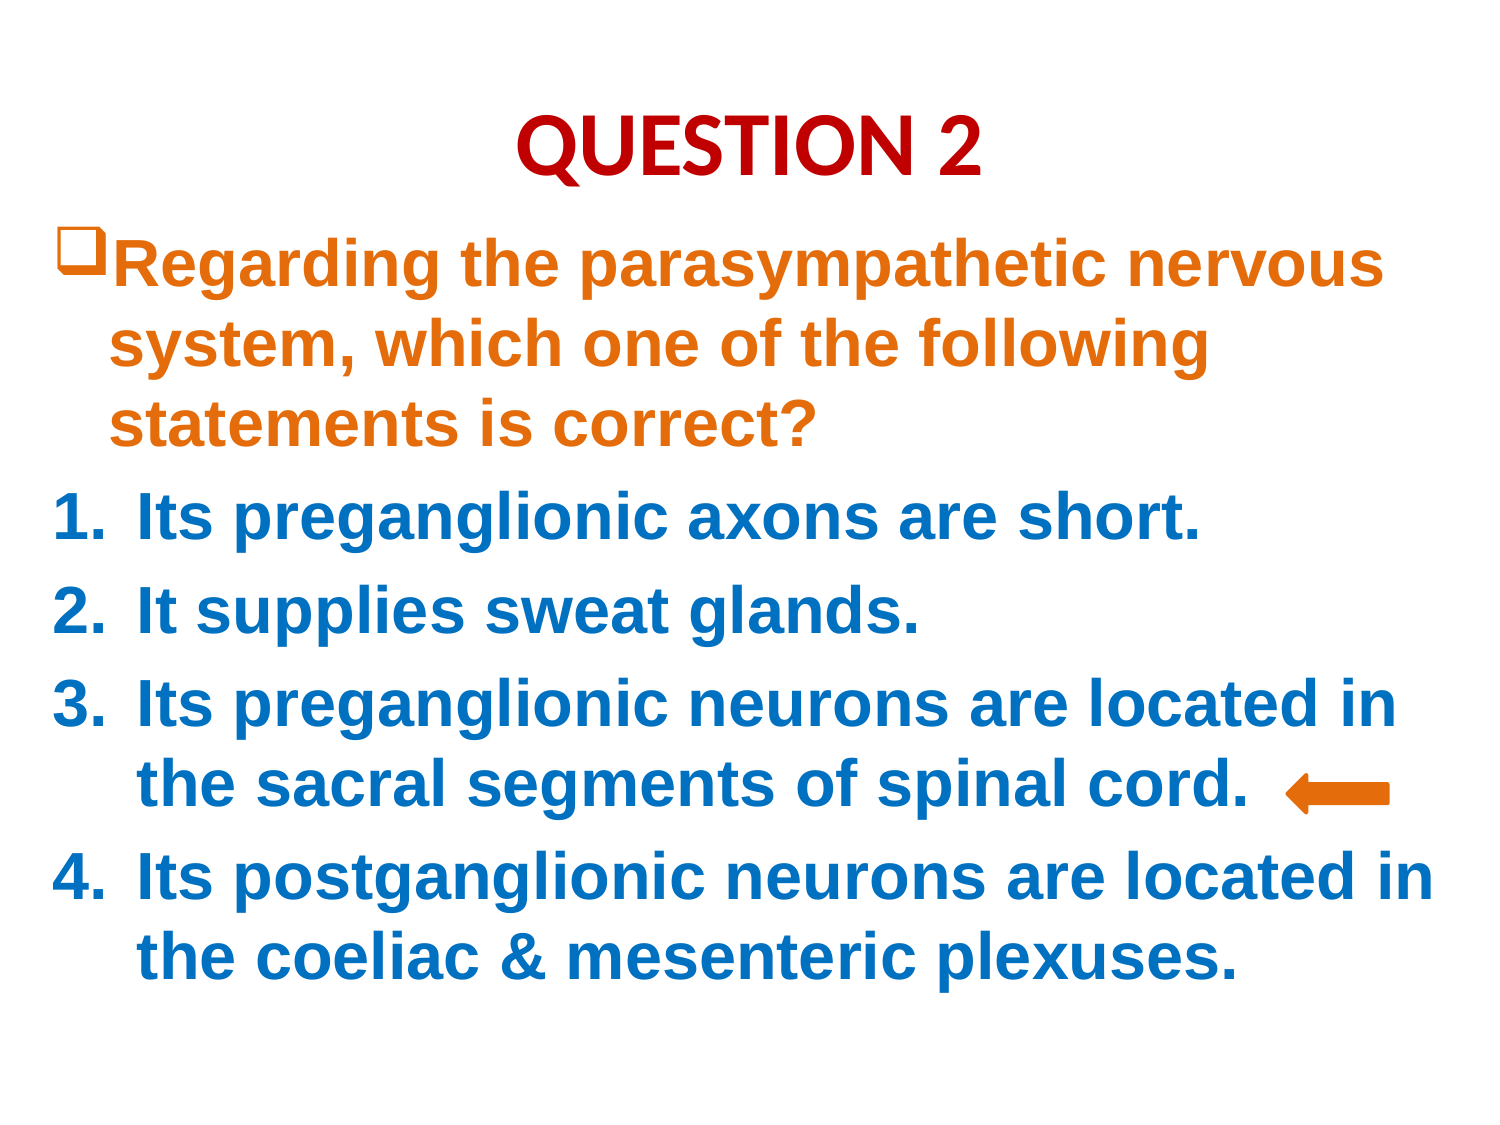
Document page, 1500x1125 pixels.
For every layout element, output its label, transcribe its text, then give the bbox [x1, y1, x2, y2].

text_box [1285, 773, 1390, 815]
title QUESTION 2 [75, 45, 1425, 212]
list Regarding the parasympathetic nervous system, which one of the following statements is correct? Its preganglionic axons are short. It supplies sweat glands. Its preganglionic neurons are located in the sacral segments of spinal cord. Its postganglionic neurons are located in the coeliac & mesenteric plexuses. [37, 212, 1463, 1075]
